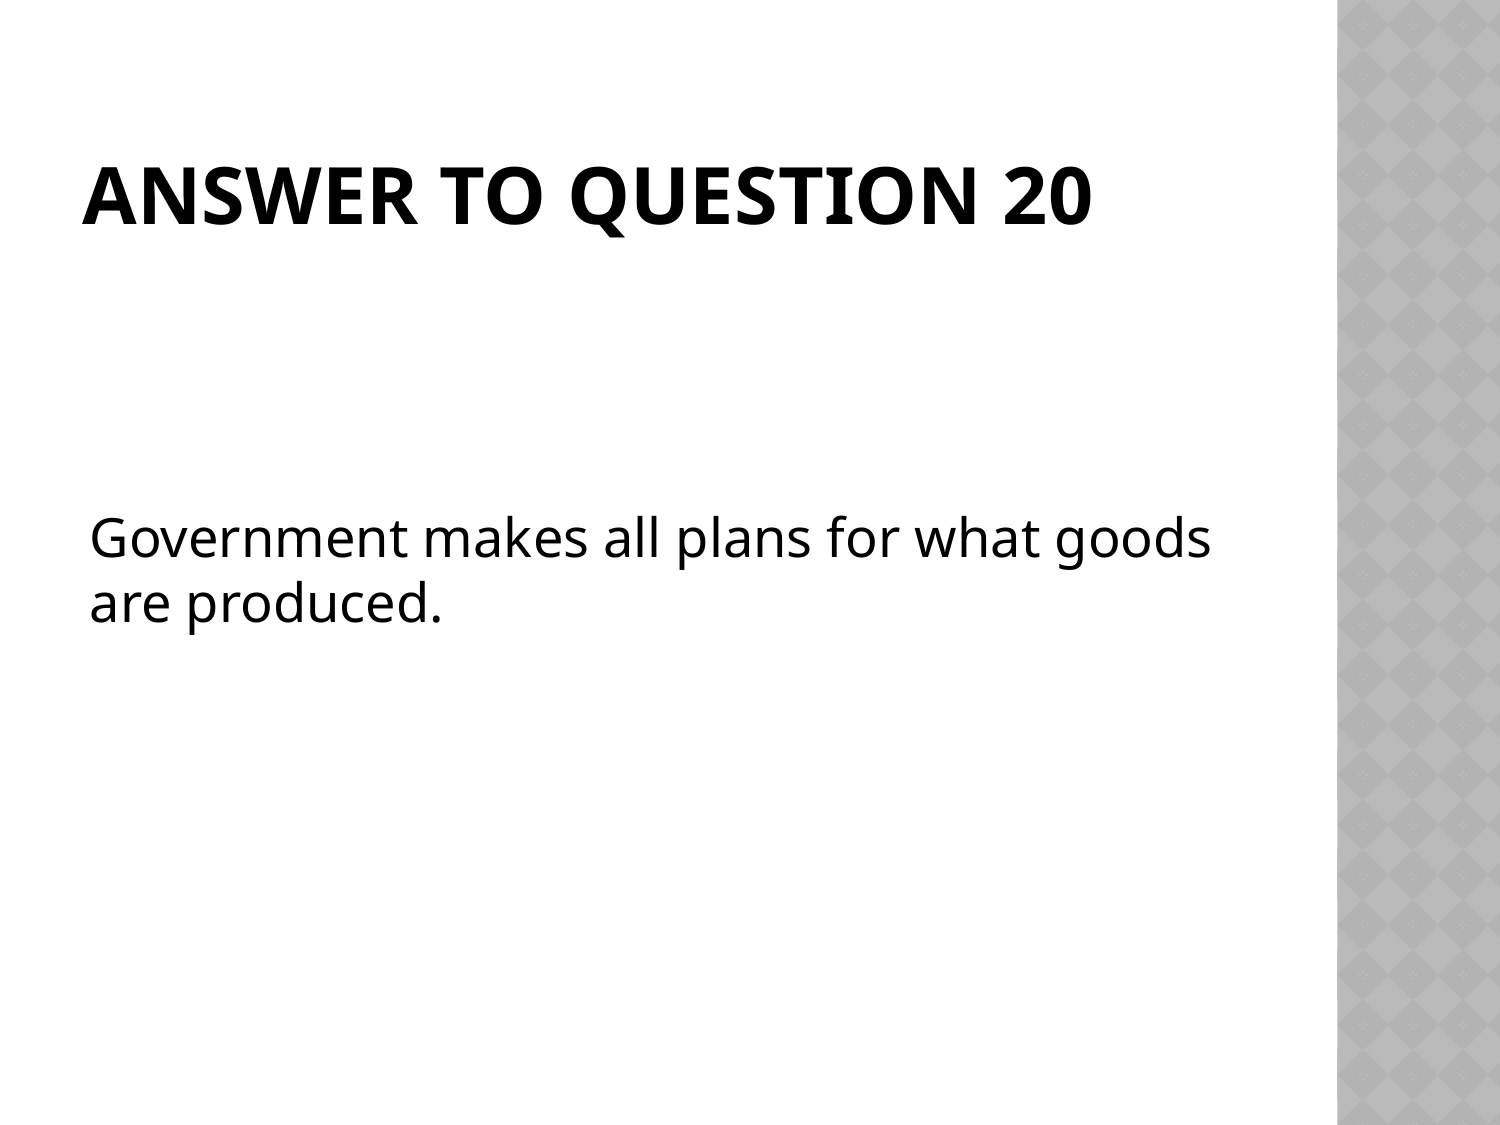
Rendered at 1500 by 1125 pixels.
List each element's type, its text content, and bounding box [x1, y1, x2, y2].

list Government makes all plans for what goods are produced. [75, 264, 1263, 1059]
title Answer to Question 20 [75, 52, 1263, 240]
